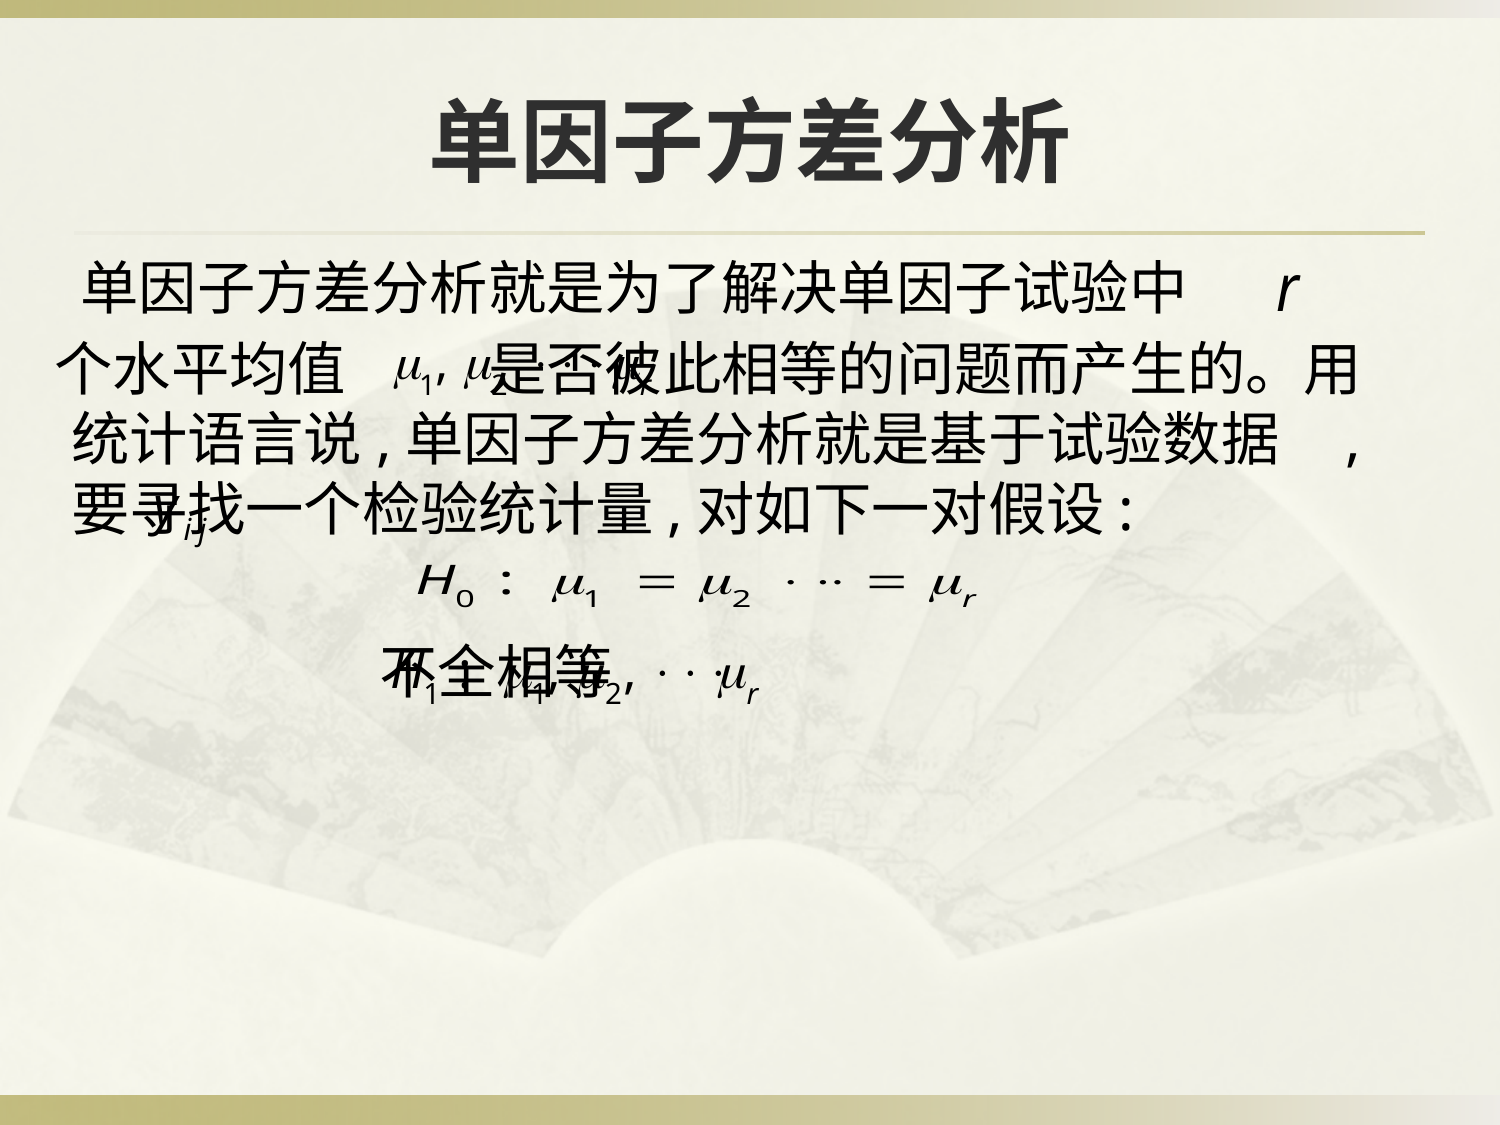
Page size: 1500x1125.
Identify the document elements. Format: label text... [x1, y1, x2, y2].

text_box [146, 467, 231, 556]
list 单因子方差分析就是为了解决单因子试验中 个水平均值 是否彼此相等的问题而产生的。用统计语言说,单因子方差分析就是基于试验数据 ,要寻找一个检验统计量,对如下一对假设: 不全相等 [0, 243, 1424, 1013]
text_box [383, 632, 775, 715]
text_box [1269, 266, 1323, 323]
title 单因子方差分析 [75, 45, 1425, 233]
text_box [406, 550, 994, 616]
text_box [383, 325, 668, 405]
